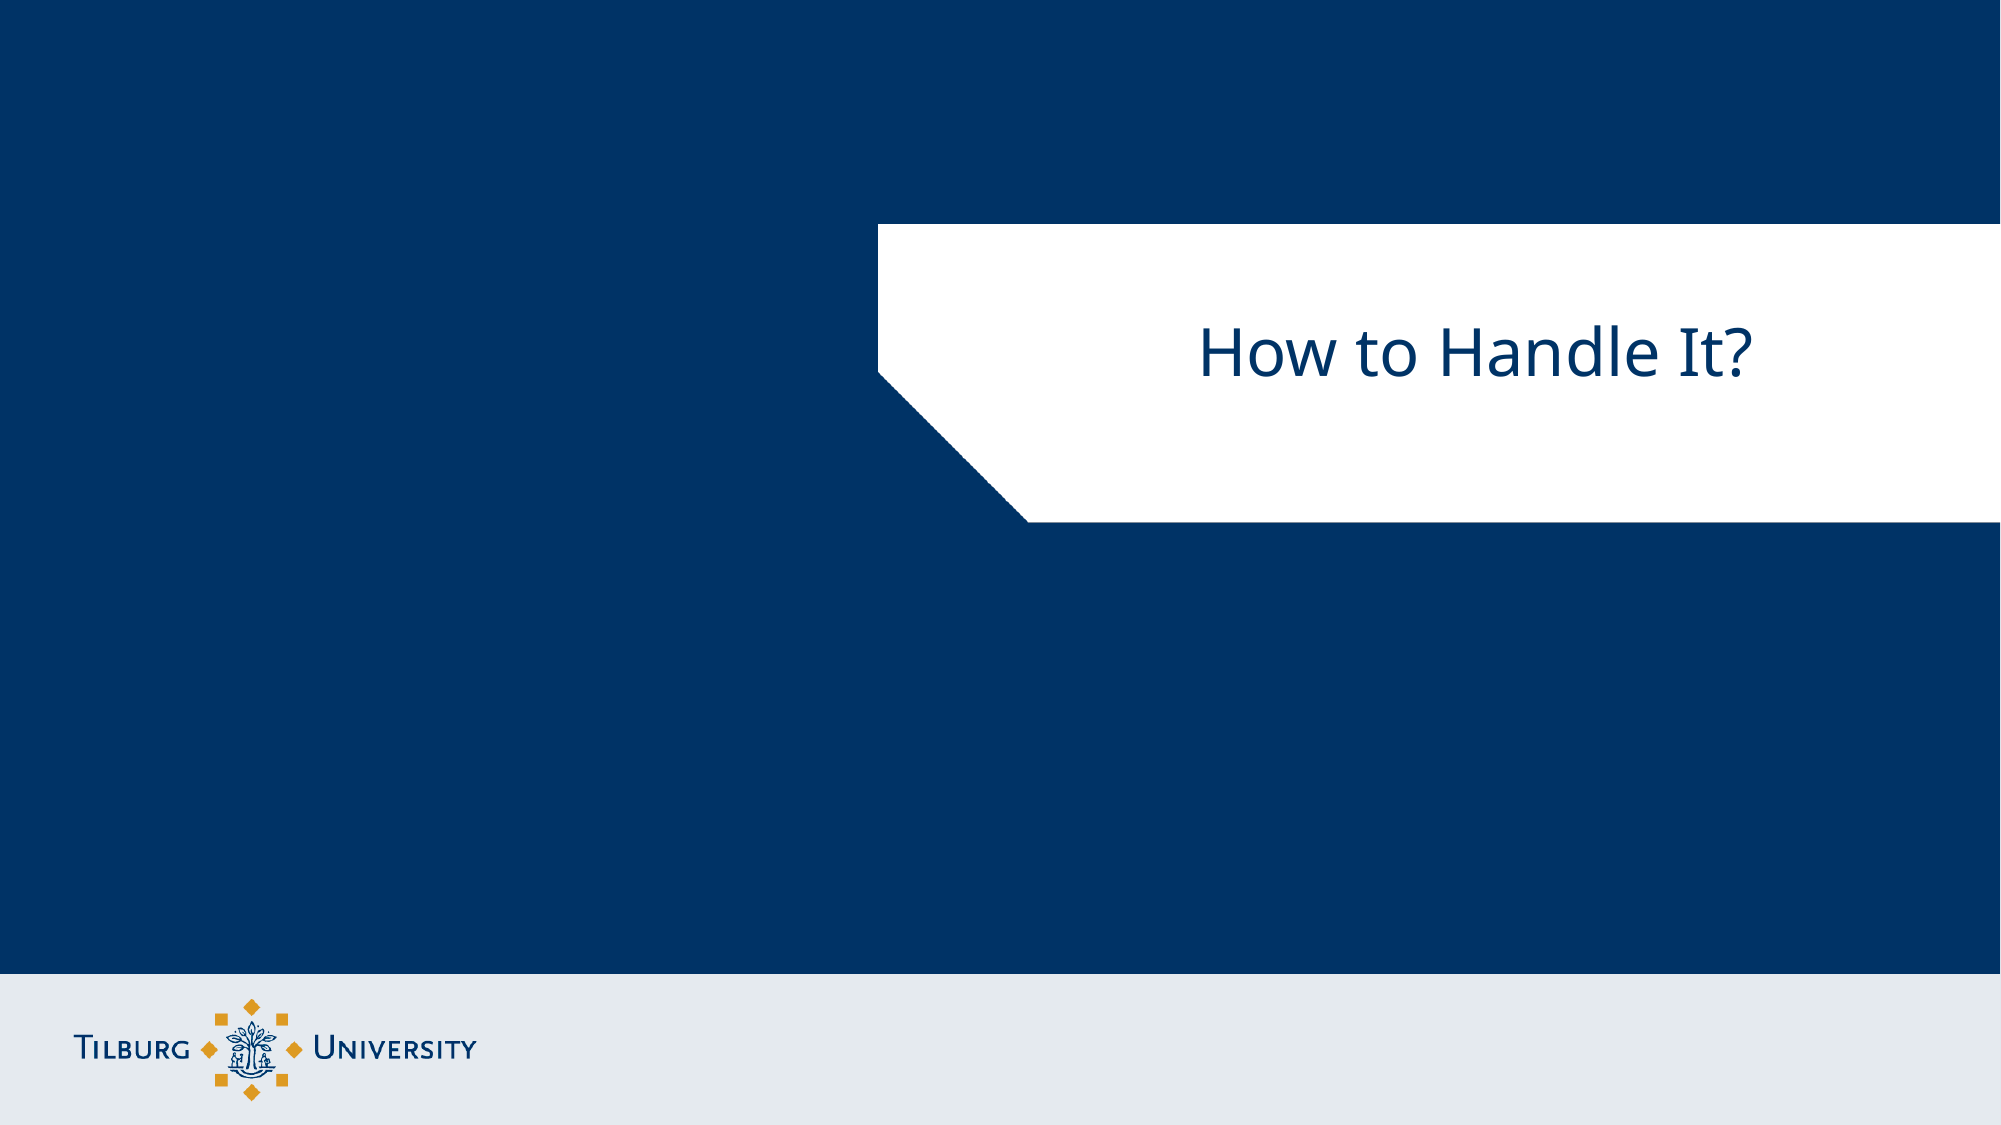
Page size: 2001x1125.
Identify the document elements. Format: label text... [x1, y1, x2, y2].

title How to Handle It? [1027, 231, 1925, 480]
picture [0, 0, 2001, 1125]
